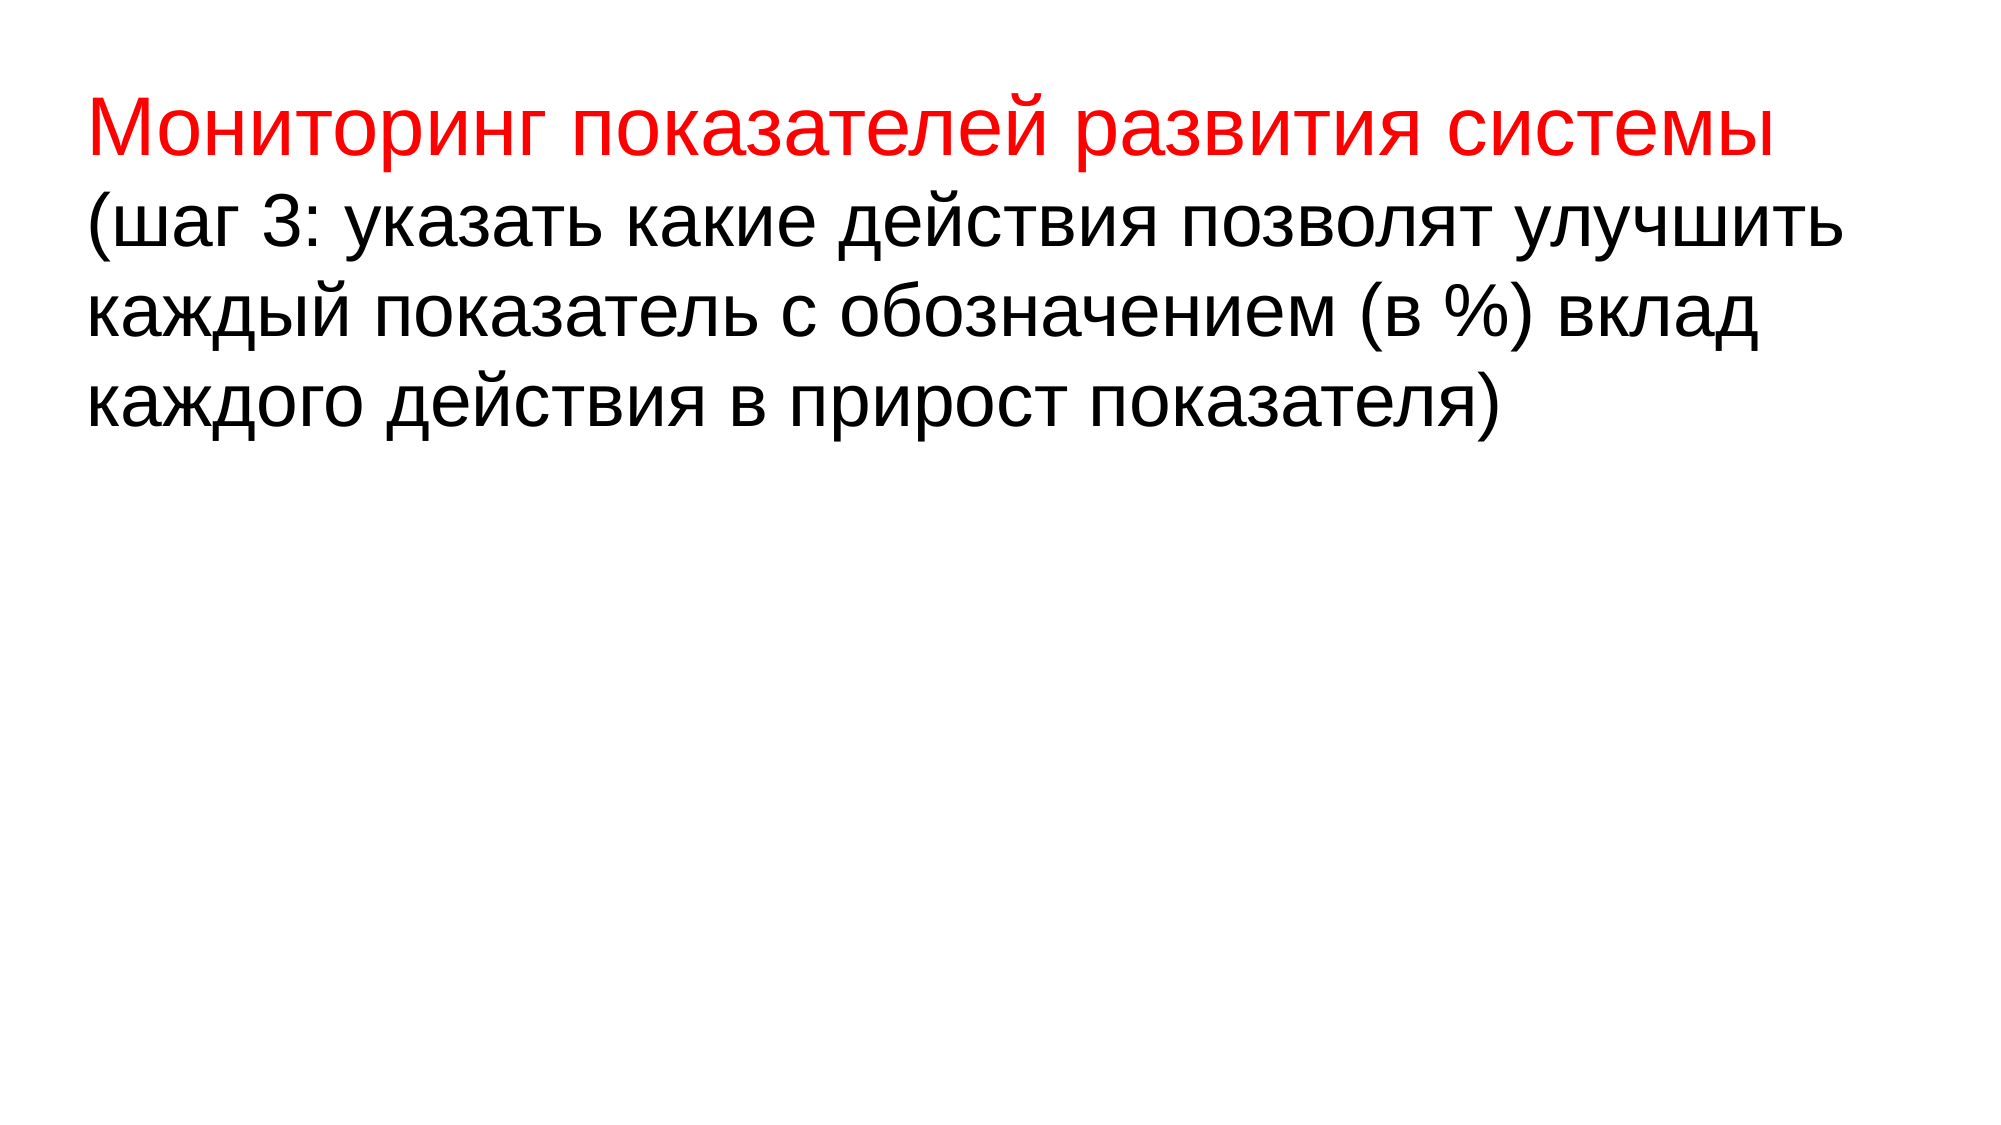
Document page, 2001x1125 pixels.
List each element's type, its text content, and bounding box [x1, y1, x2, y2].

text_box Мониторинг показателей развития системы (шаг 3: указать какие действия позволят улучшить каждый показатель с обозначением (в %) вклад каждого действия в прирост показателя) [71, 64, 1903, 450]
